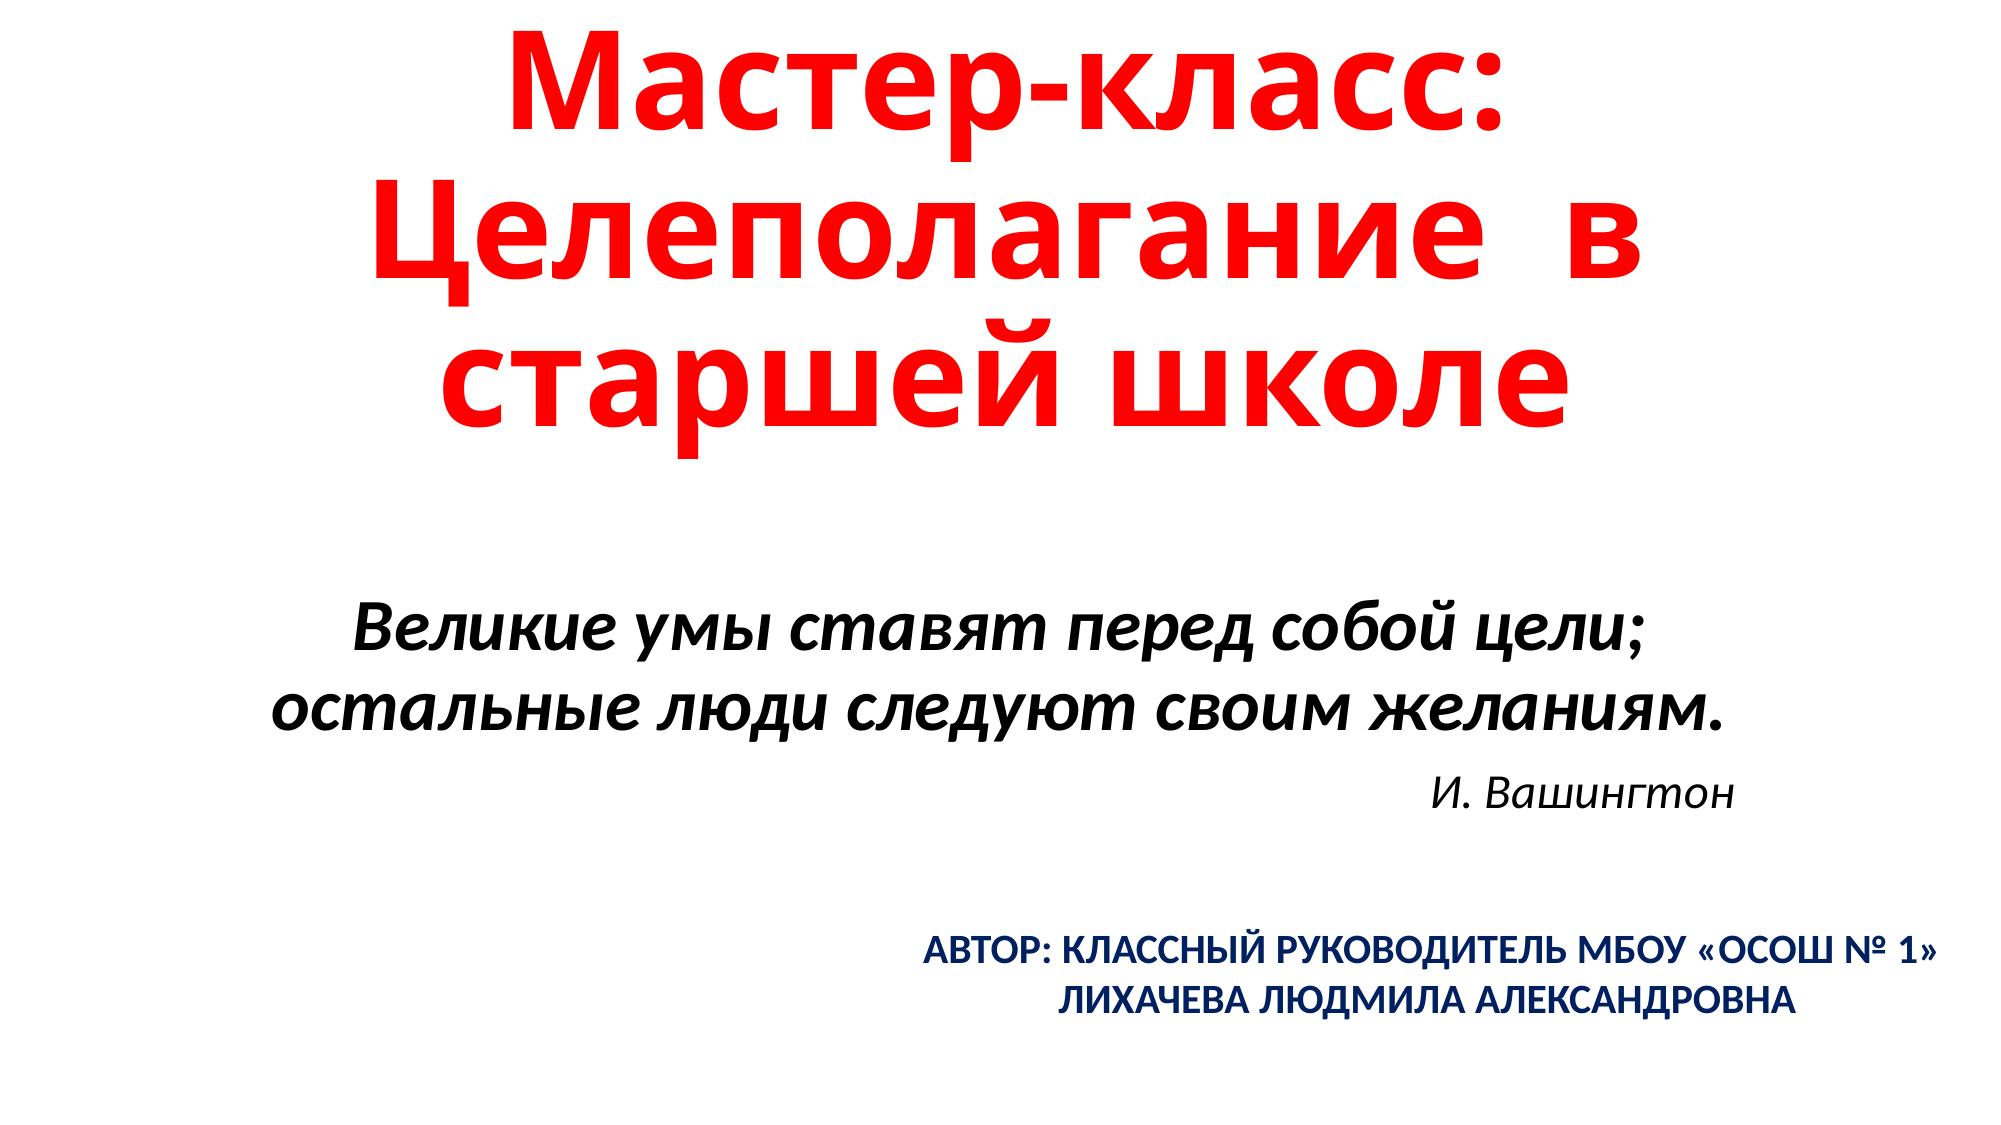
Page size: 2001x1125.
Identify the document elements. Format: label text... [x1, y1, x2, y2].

subtitle Великие умы ставят перед собой цели; остальные люди следуют своим желаниям. И. Вашингтон [249, 580, 1750, 908]
title Мастер-класс: Целеполагание в старшей школе [61, 72, 1950, 464]
text_box Автор: классный руководитель МБОУ «ОСОШ № 1» Лихачева Людмила Александровна [908, 914, 1957, 1030]
